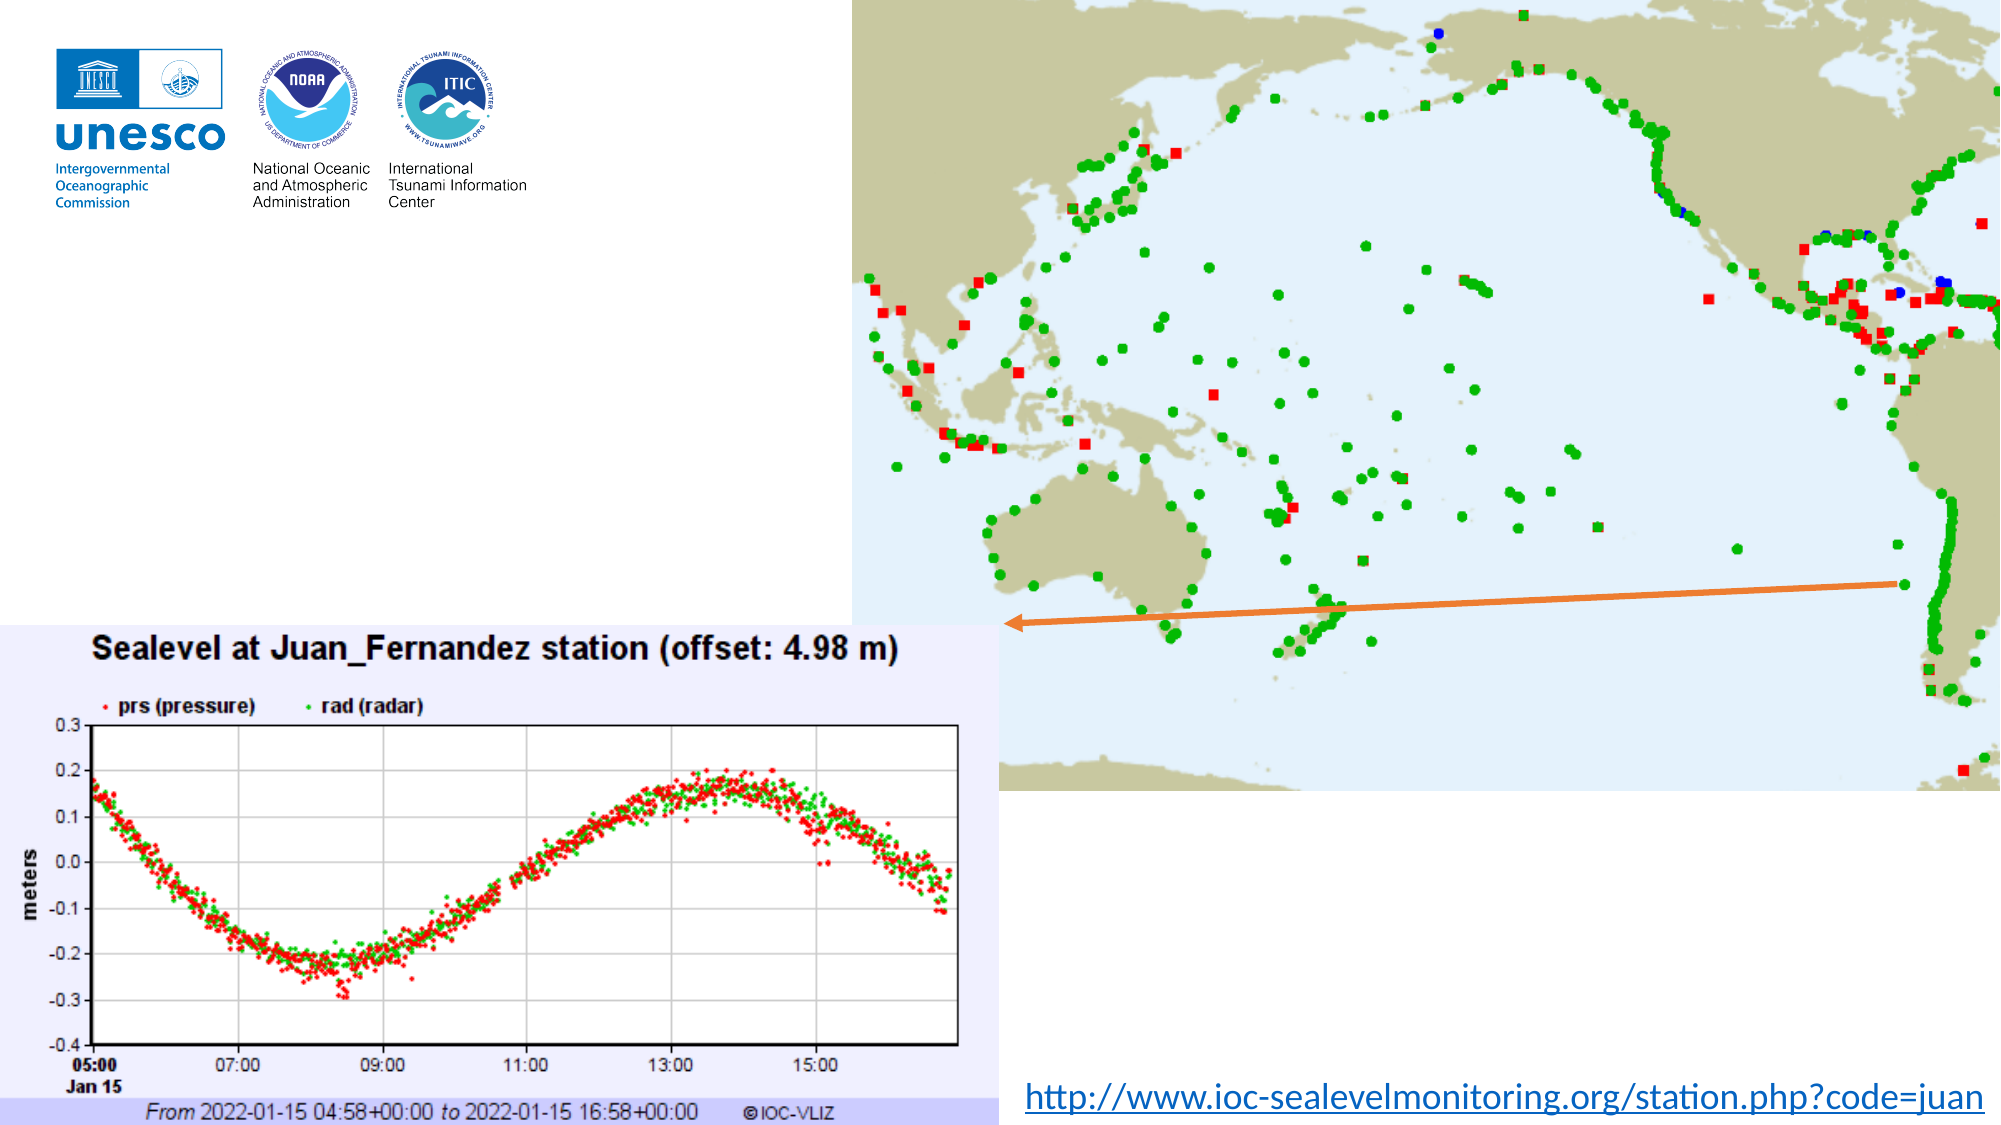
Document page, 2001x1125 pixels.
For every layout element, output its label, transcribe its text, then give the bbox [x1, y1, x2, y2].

picture [0, 0, 2000, 1125]
text_box http://www.ioc-sealevelmonitoring.org/station.php?code=juan [999, 1064, 2000, 1125]
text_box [1003, 583, 1898, 624]
picture [43, 35, 527, 221]
